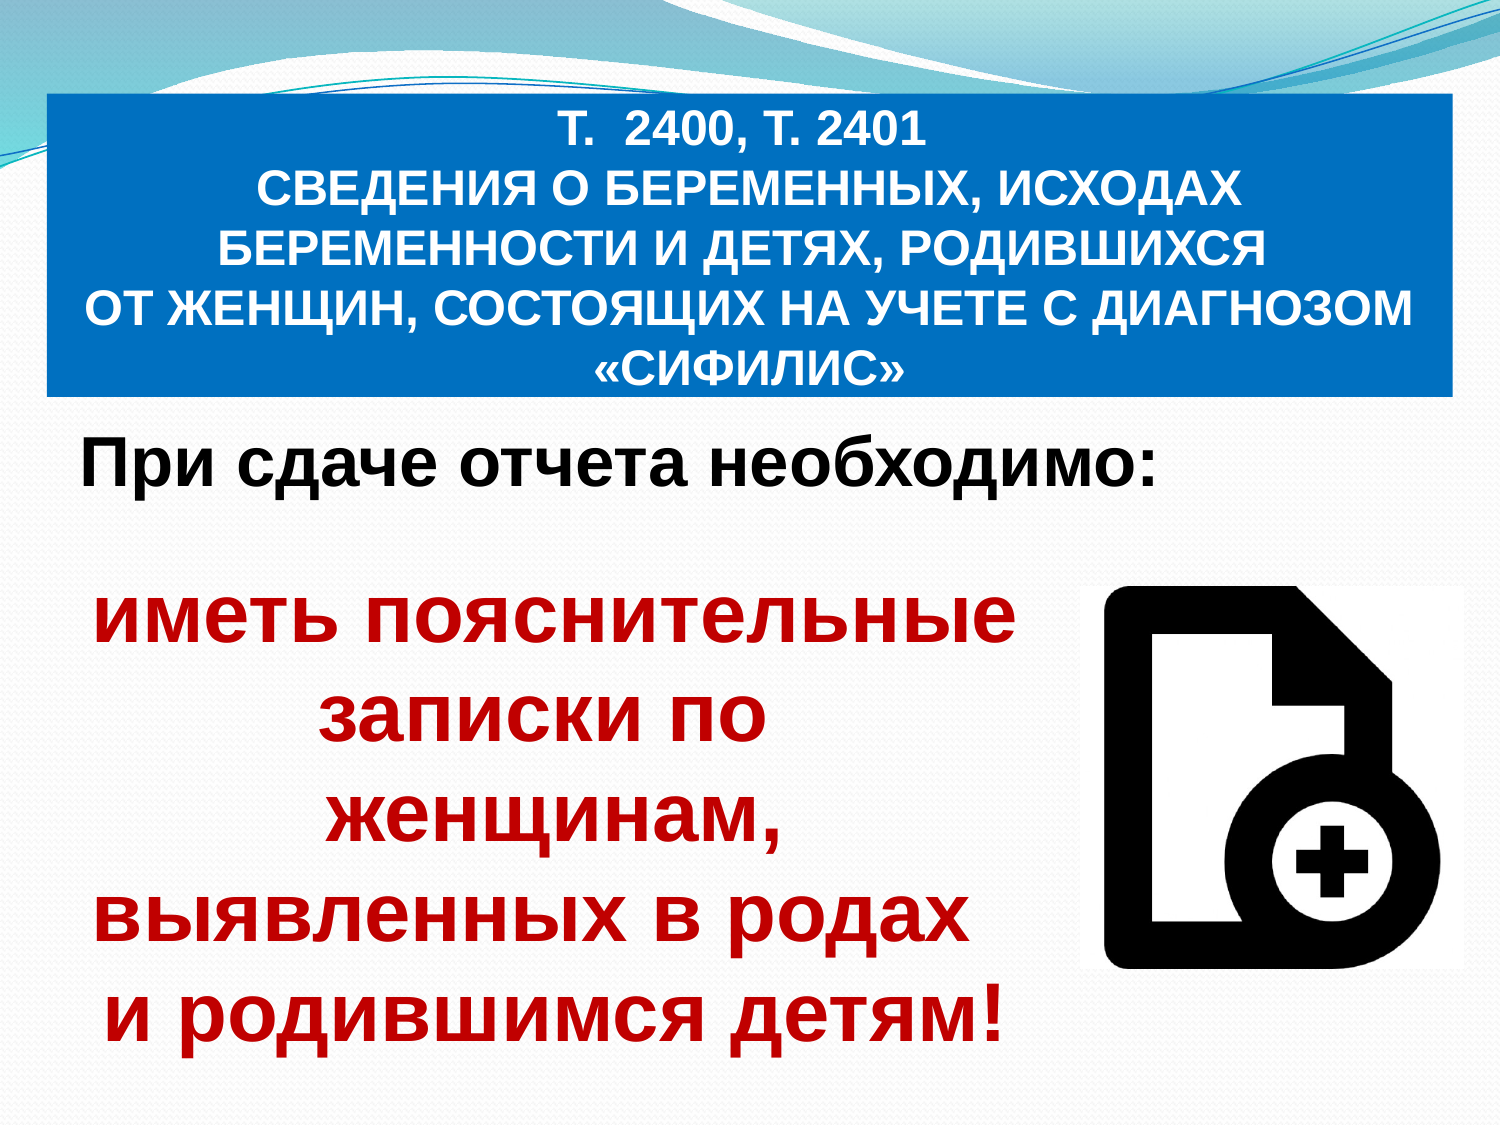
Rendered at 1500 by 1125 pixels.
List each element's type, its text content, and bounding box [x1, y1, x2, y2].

picture [1080, 585, 1464, 970]
text_box иметь пояснительные записки по женщинам, выявленных в родах и родившимся детям! [53, 550, 1057, 1067]
text_box Т. 2400, Т. 2401 СВЕДЕНИЯ О БЕРЕМЕННЫХ, ИСХОДАХ БЕРЕМЕННОСТИ И ДЕТЯХ, РОДИВШИХСЯ ОТ ЖЕНЩИН, СОСТОЯЩИХ НА УЧЕТЕ С ДИАГНОЗОМ «СИФИЛИС» [45, 92, 1455, 399]
text_box При сдаче отчета необходимо: [64, 408, 1199, 509]
